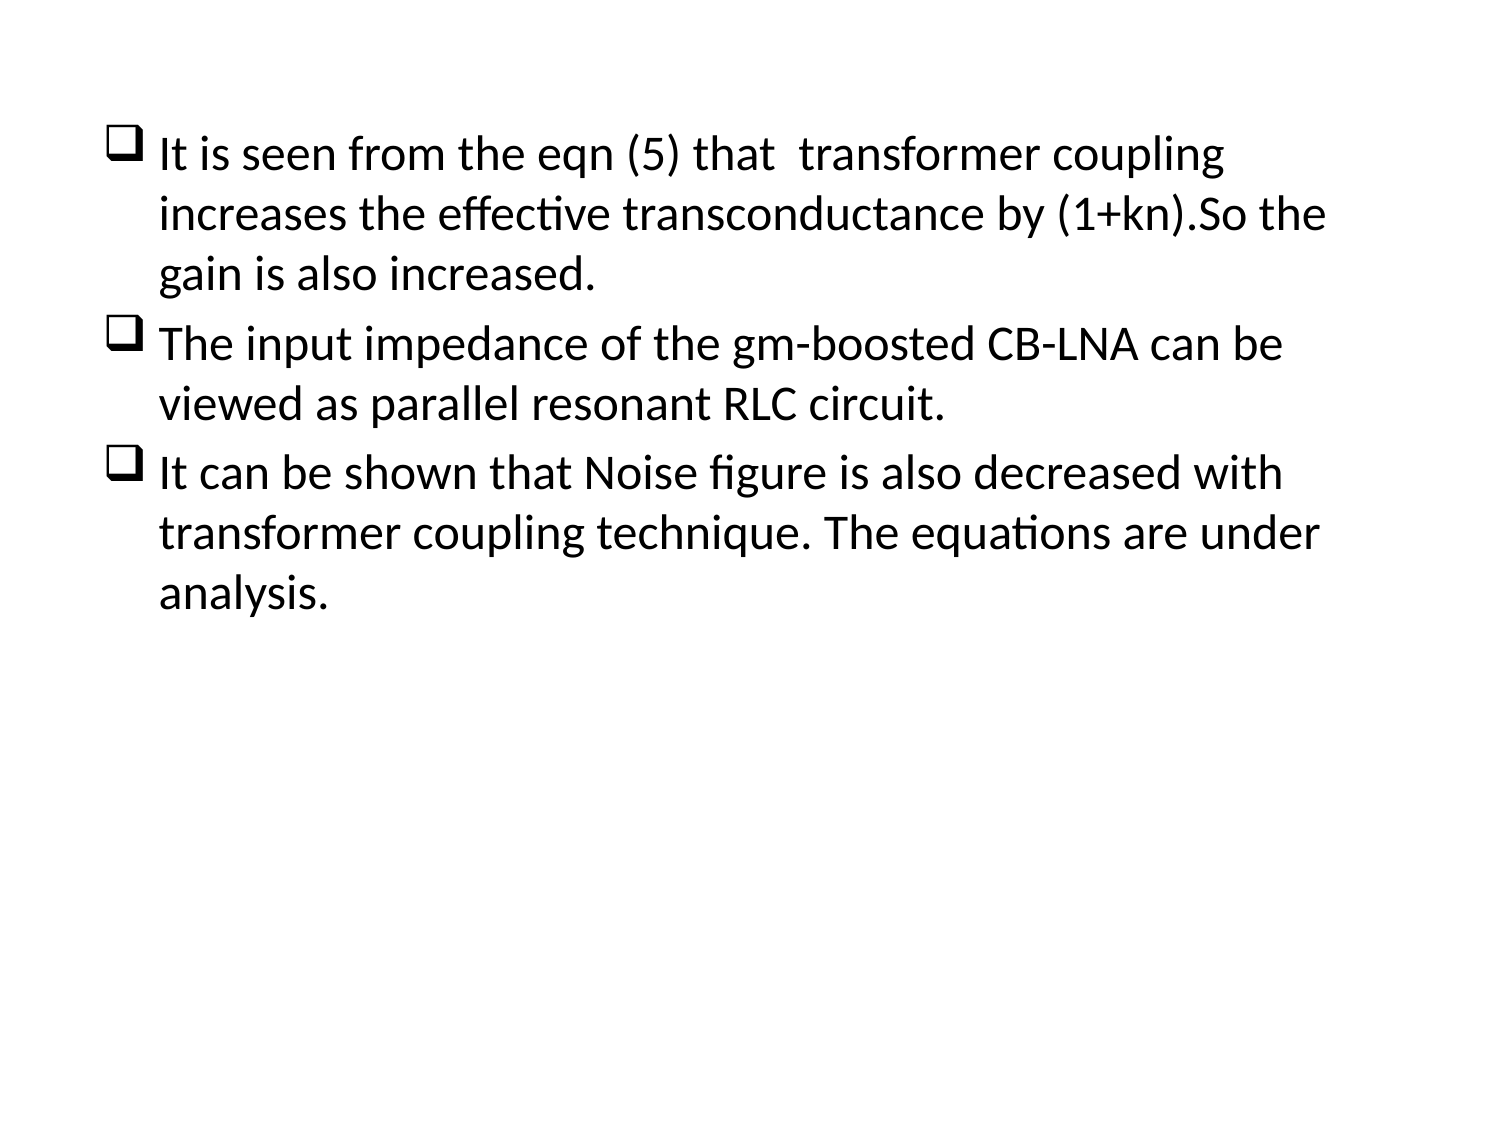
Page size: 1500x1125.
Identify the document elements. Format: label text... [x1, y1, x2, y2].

list It is seen from the eqn (5) that transformer coupling increases the effective transconductance by (1+kn).So the gain is also increased. The input impedance of the gm-boosted CB-LNA can be viewed as parallel resonant RLC circuit. It can be shown that Noise figure is also decreased with transformer coupling technique. The equations are under analysis. [87, 112, 1438, 855]
